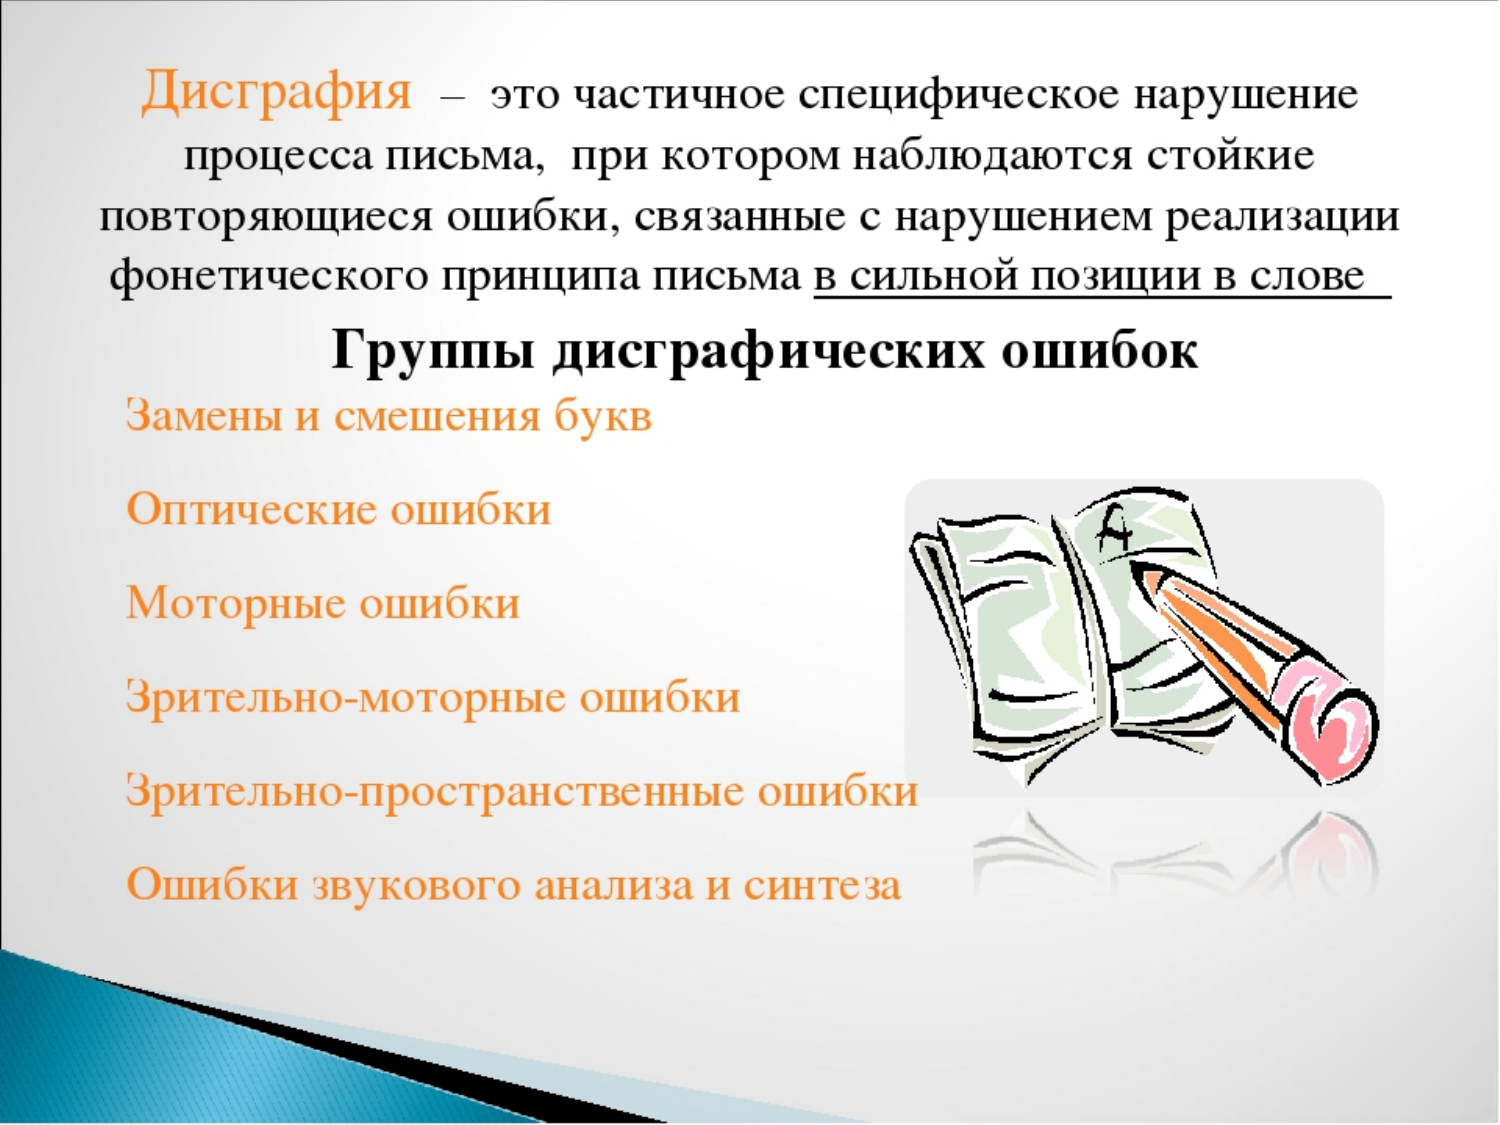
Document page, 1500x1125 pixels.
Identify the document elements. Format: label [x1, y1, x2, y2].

list [0, 0, 1500, 1125]
